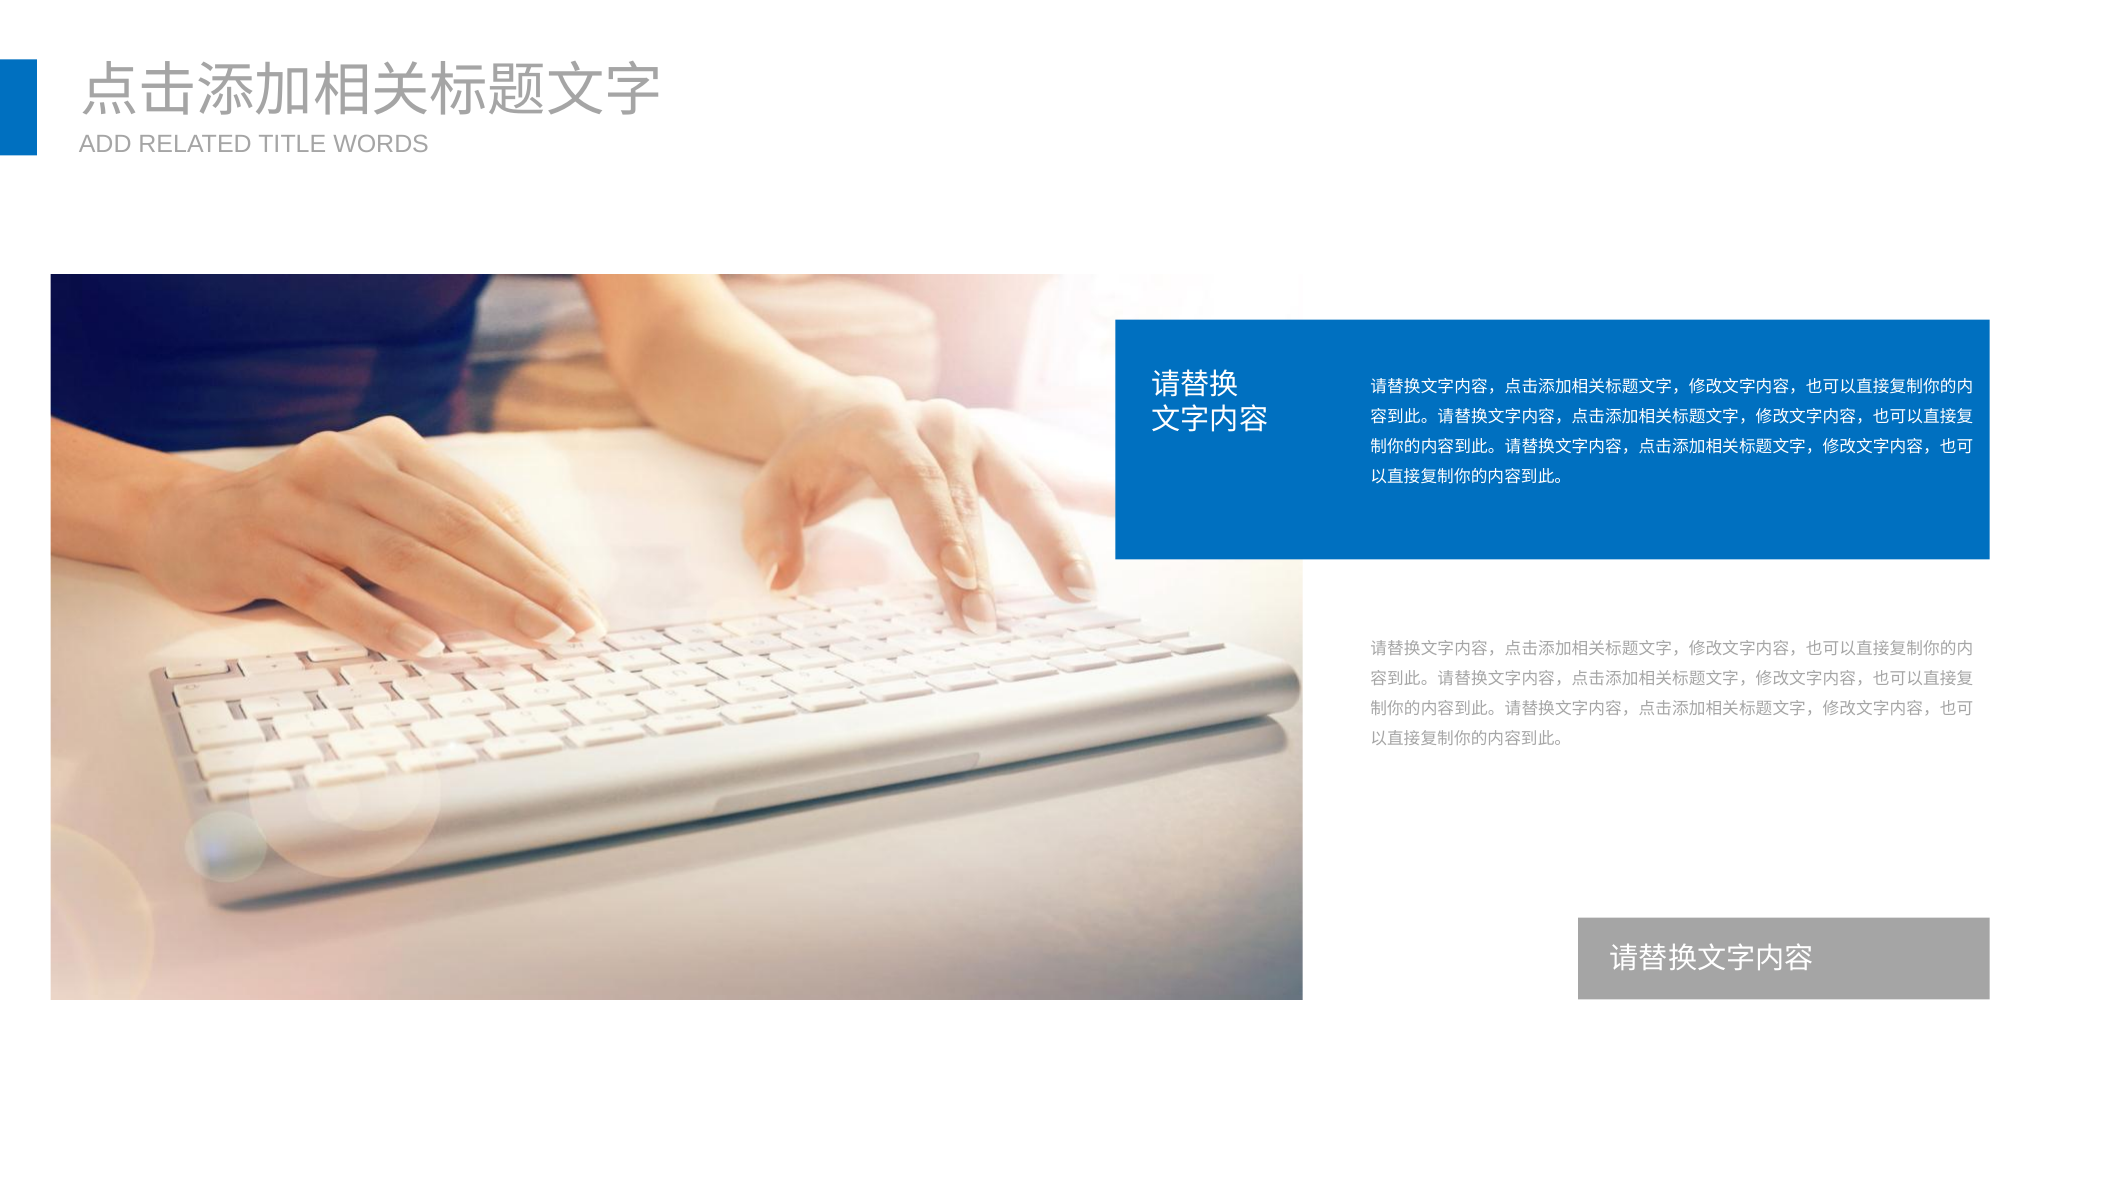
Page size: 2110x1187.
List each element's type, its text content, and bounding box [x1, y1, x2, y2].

text_box 请替换文字内容 [1593, 931, 1858, 983]
text_box [1577, 917, 1991, 1000]
text_box ADD RELATED TITLE WORDS [62, 119, 446, 166]
text_box 请替换文字内容，点击添加相关标题文字，修改文字内容，也可以直接复制你的内容到此。请替换文字内容，点击添加相关标题文字，修改文字内容，也可以直接复制你的内容到此。请替换文字内容，点击添加相关标题文字，修改文字内容，也可以直接复制你的内容到此。 [1354, 620, 1990, 814]
text_box 请替换 文字内容 [1135, 357, 1315, 455]
text_box [1114, 319, 1991, 561]
text_box [50, 273, 1304, 1000]
text_box [0, 58, 38, 157]
text_box 点击添加相关标题文字 [64, 43, 679, 130]
text_box 请替换文字内容，点击添加相关标题文字，修改文字内容，也可以直接复制你的内容到此。请替换文字内容，点击添加相关标题文字，修改文字内容，也可以直接复制你的内容到此。请替换文字内容，点击添加相关标题文字，修改文字内容，也可以直接复制你的内容到此。 [1354, 357, 1990, 551]
